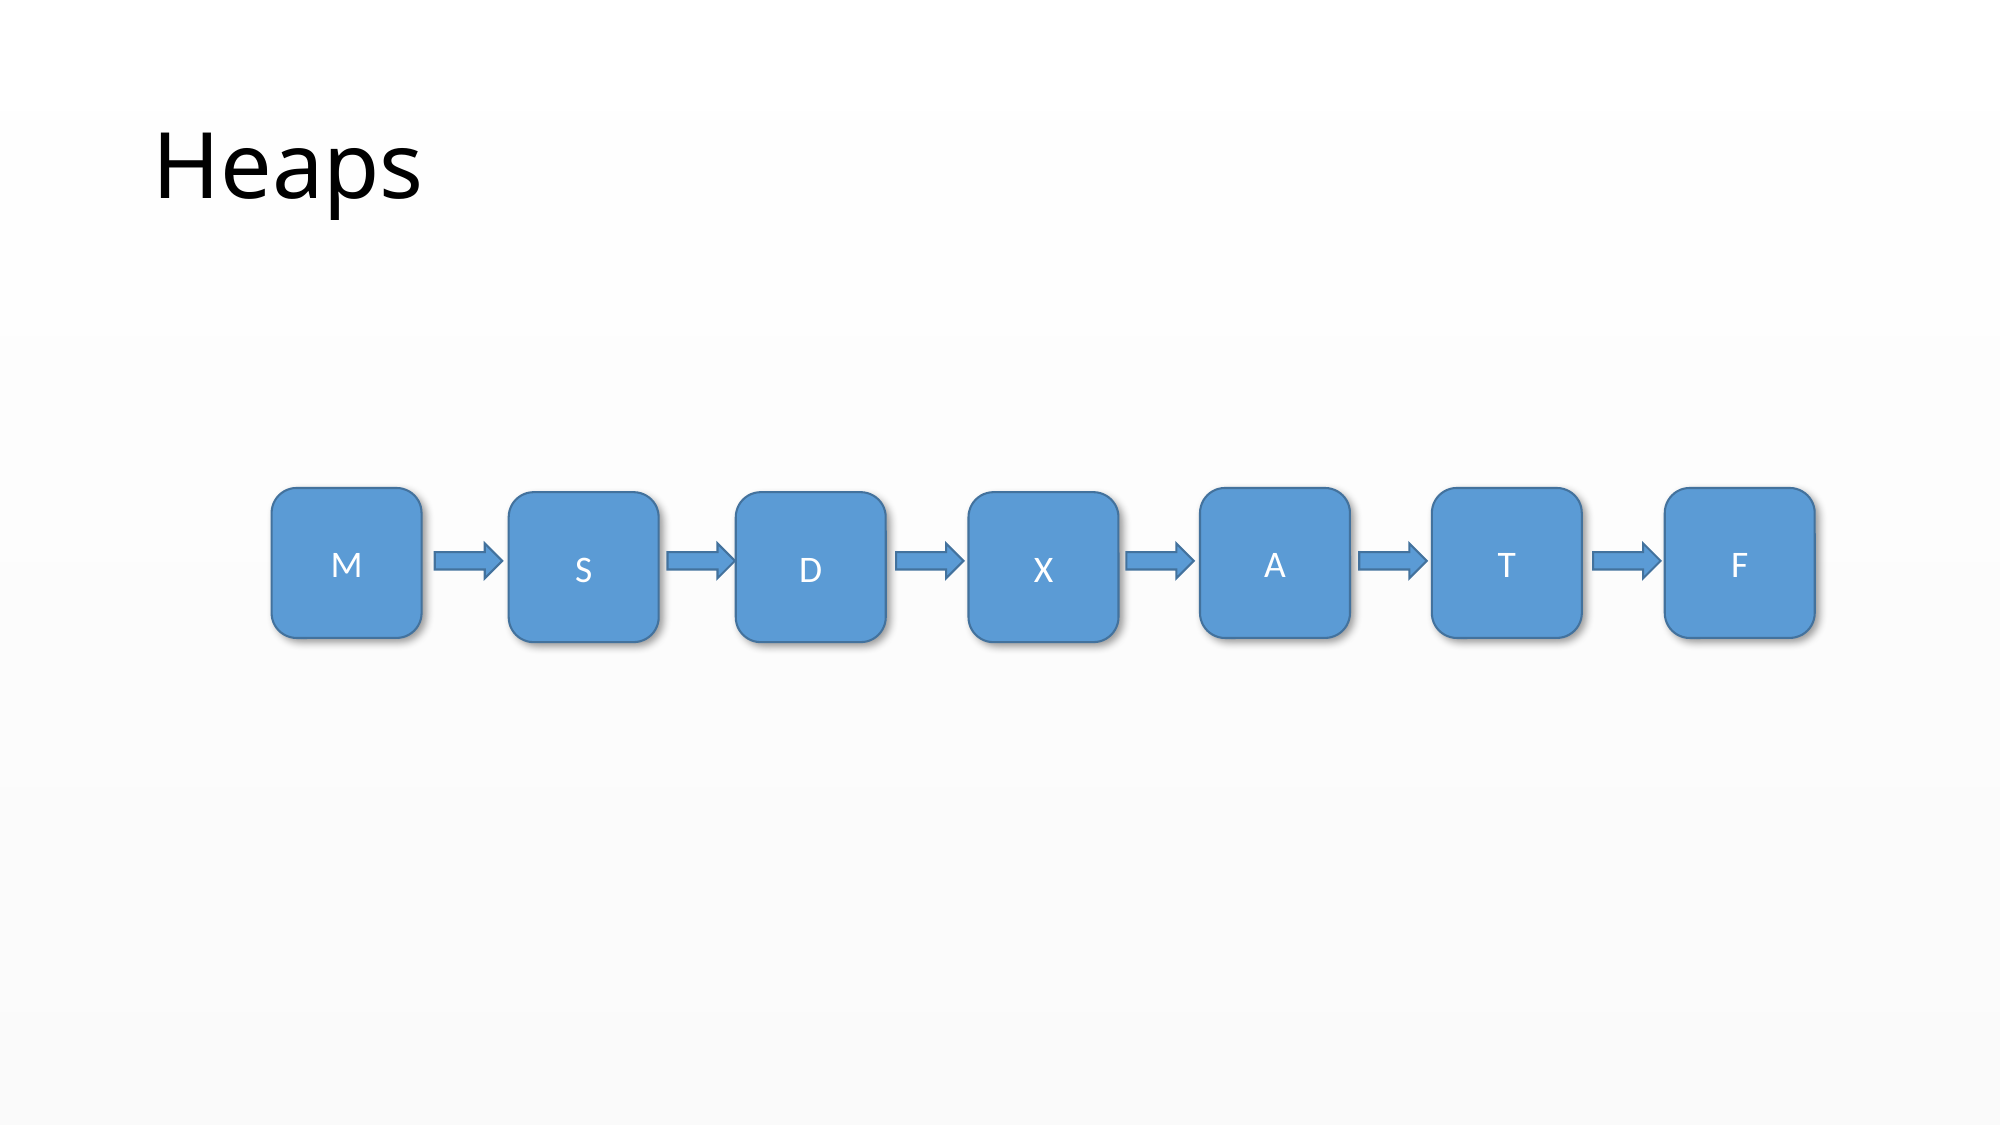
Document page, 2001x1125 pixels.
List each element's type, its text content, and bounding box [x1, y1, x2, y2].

text_box [1125, 540, 1196, 581]
text_box F [1663, 486, 1816, 640]
text_box [666, 540, 737, 581]
text_box [1592, 540, 1663, 581]
text_box T [1430, 486, 1583, 640]
text_box [433, 540, 504, 581]
text_box S [507, 491, 660, 644]
text_box D [734, 491, 887, 644]
text_box M [270, 486, 423, 640]
text_box [1358, 540, 1429, 581]
text_box A [1198, 486, 1352, 640]
title Heaps [137, 59, 1863, 278]
text_box X [967, 491, 1120, 644]
text_box [895, 540, 966, 581]
